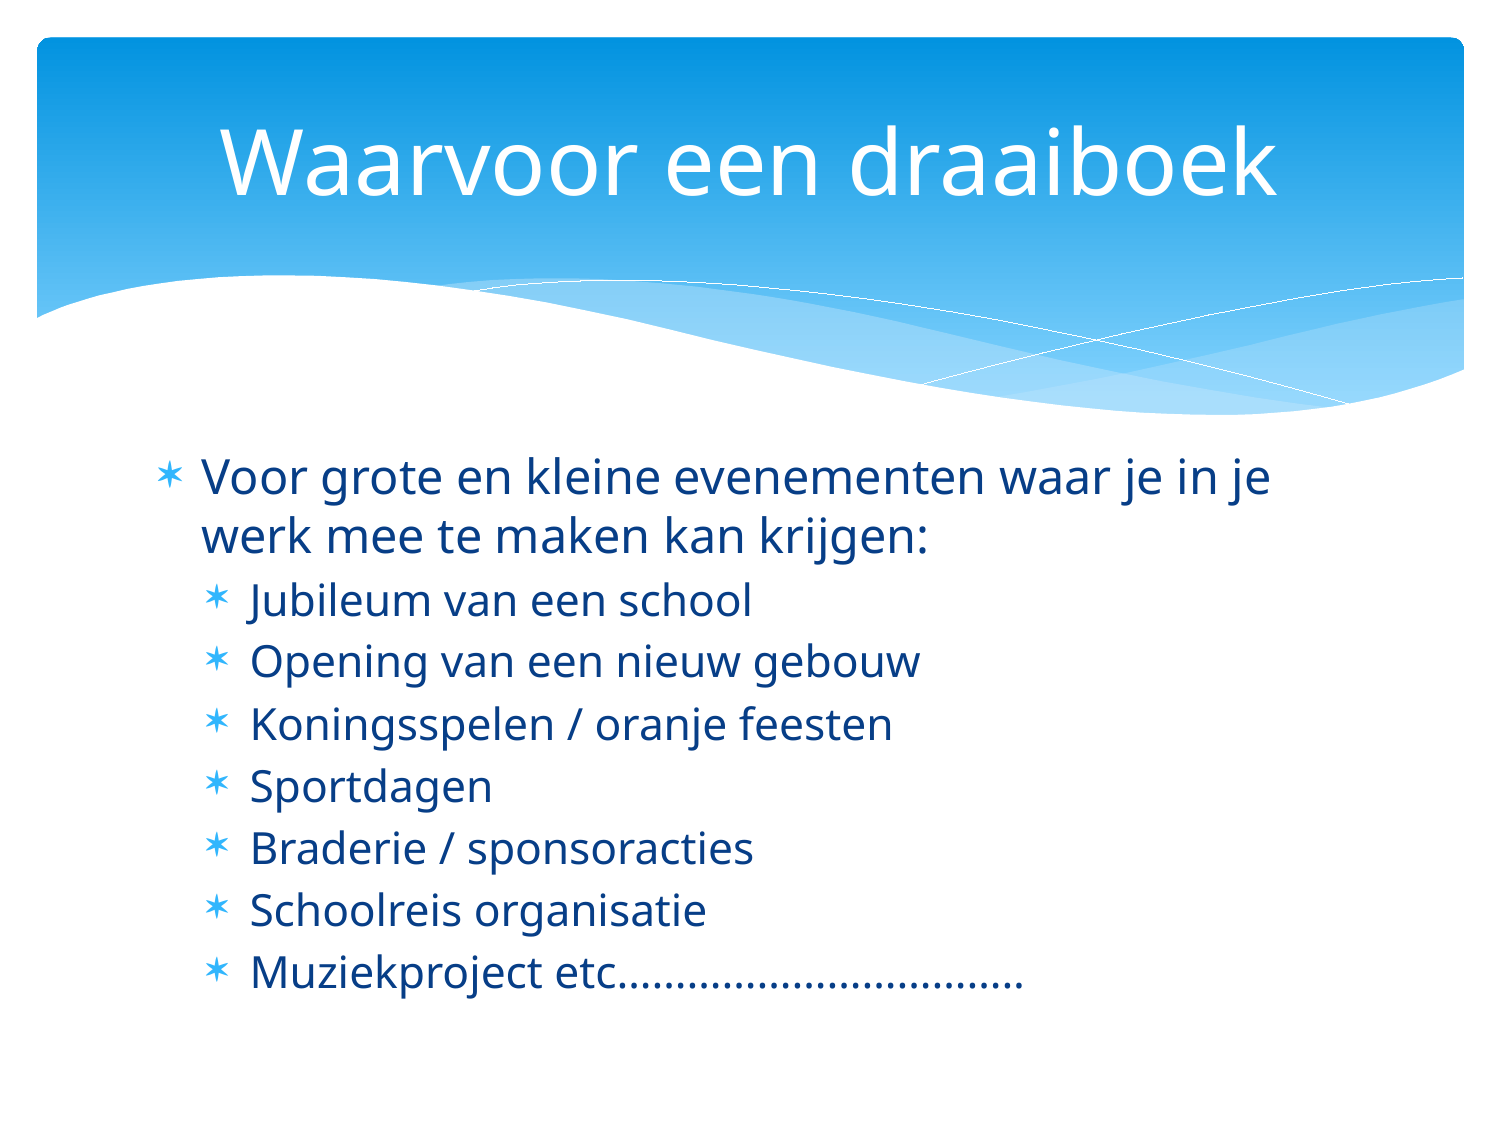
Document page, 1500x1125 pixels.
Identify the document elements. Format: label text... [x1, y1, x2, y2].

title Waarvoor een draaiboek [75, 55, 1425, 261]
list Voor grote en kleine evenementen waar je in je werk mee te maken kan krijgen: Jubileum van een school Opening van een nieuw gebouw Koningsspelen / oranje feesten Sportdagen Braderie / sponsoracties Schoolreis organisatie Muziekproject etc…………………………….. [143, 438, 1359, 1005]
